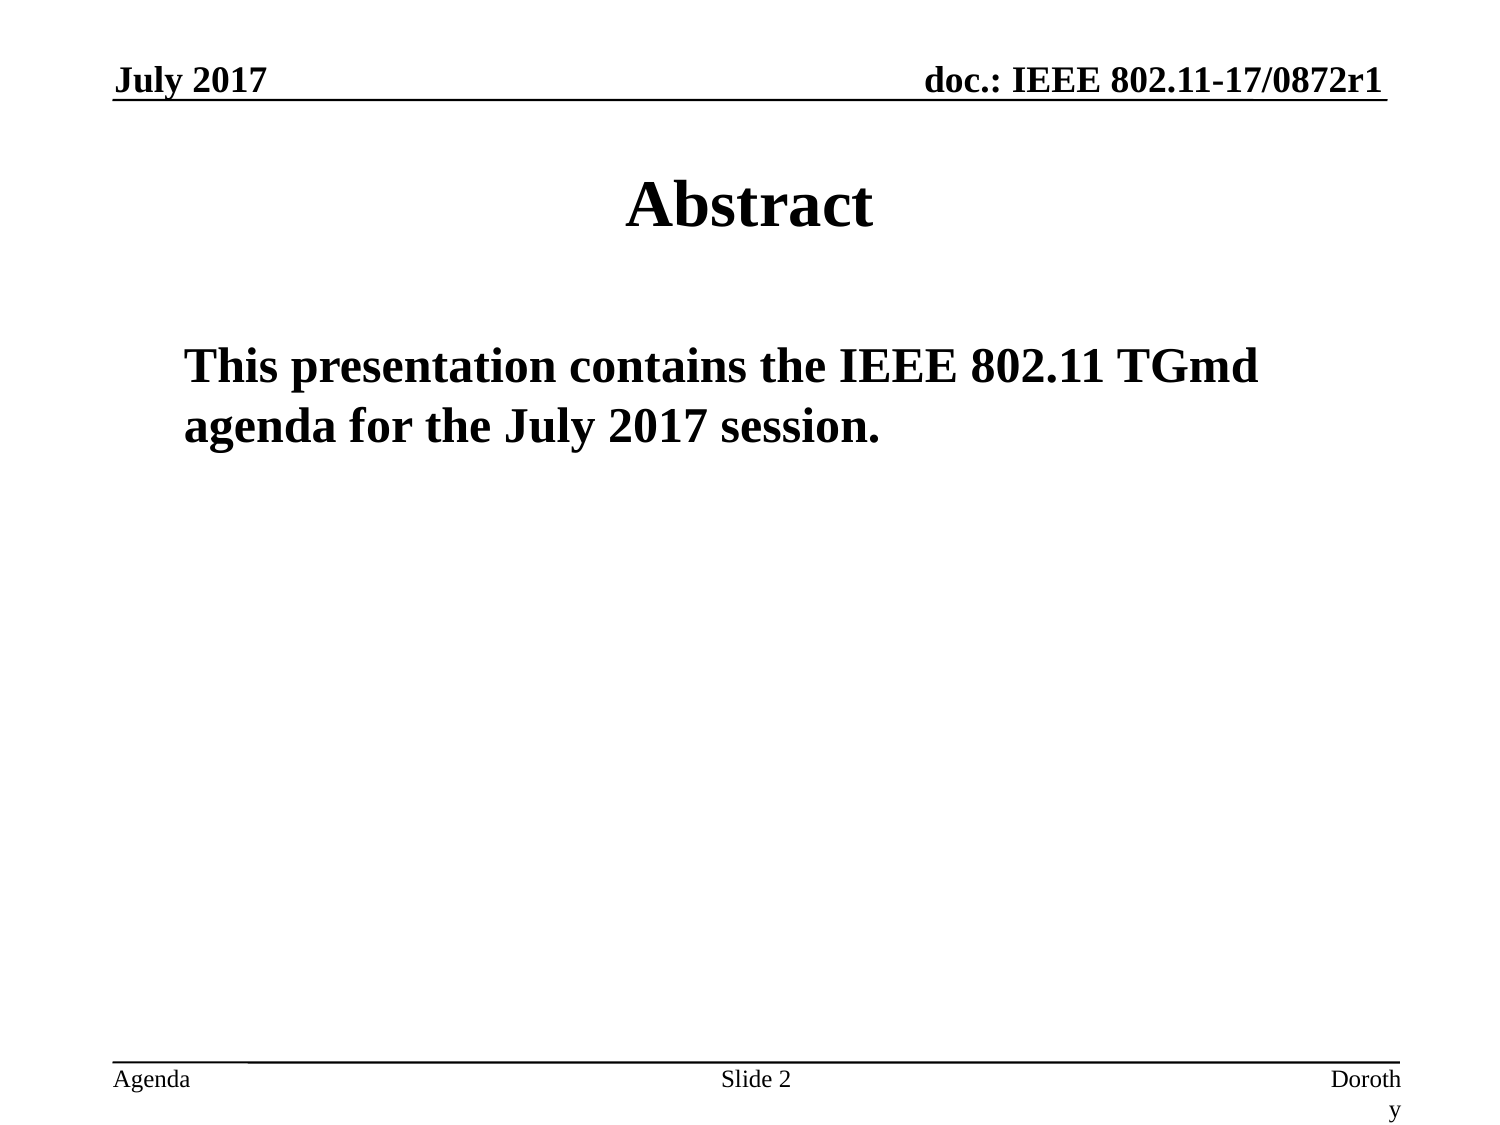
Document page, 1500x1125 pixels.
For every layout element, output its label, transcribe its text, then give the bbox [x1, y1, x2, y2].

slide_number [114, 54, 425, 100]
footer Dorothy Stanley, HP Enterprise [1325, 1062, 1402, 1093]
title Abstract [112, 112, 1388, 288]
list This presentation contains the IEEE 802.11 TGmd agenda for the July 2017 session. [112, 324, 1388, 1000]
slide_number Slide 2 [712, 1062, 800, 1093]
